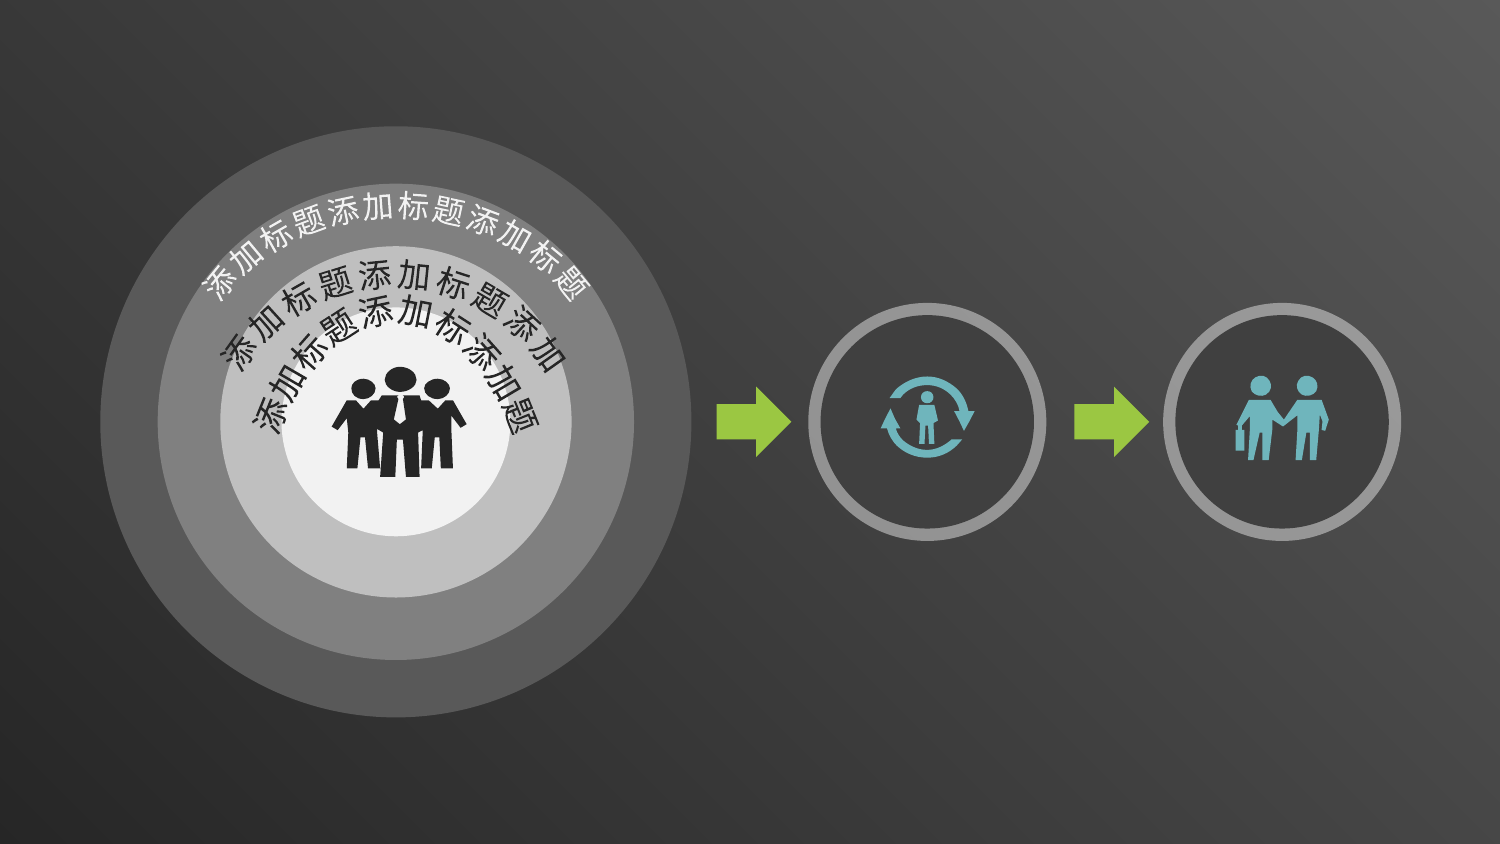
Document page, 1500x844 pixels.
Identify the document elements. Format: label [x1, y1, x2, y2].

text_box [1072, 384, 1152, 459]
text_box [100, 126, 692, 758]
text_box [808, 302, 1047, 542]
text_box [714, 384, 794, 459]
text_box [1162, 302, 1402, 542]
